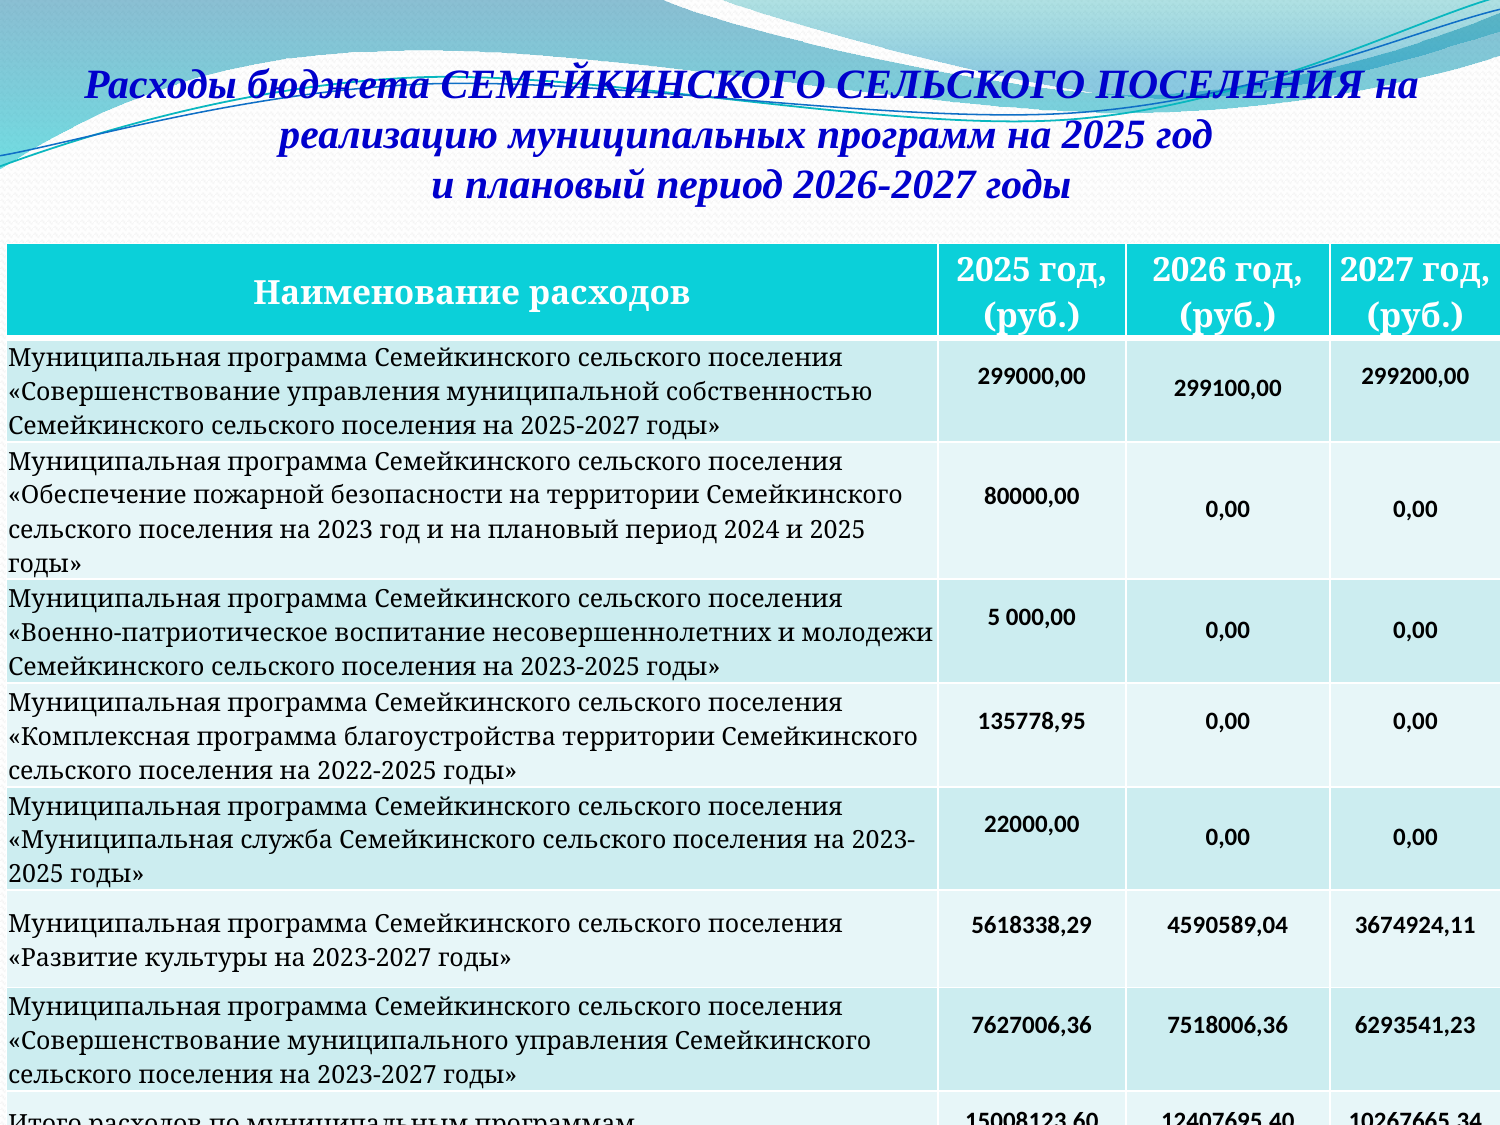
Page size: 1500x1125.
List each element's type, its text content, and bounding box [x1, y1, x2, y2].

table_header Наименование расходов [7, 244, 937, 335]
table_cell 6293541,23 [1331, 988, 1500, 1090]
table_header 2026 год, (руб.) [1127, 244, 1329, 335]
table_cell Муниципальная программа Семейкинского сельского поселения «Военно-патриотическое воспитание несовершеннолетних и молодежи Семейкинского сельского поселения на 2023-2025 годы» [7, 580, 937, 682]
table_cell 3674924,11 [1331, 891, 1500, 987]
table_cell Муниципальная программа Семейкинского сельского поселения «Совершенствование муниципального управления Семейкинского сельского поселения на 2023-2027 годы» [7, 988, 937, 1090]
table_cell 7627006,36 [939, 988, 1125, 1090]
table_cell Муниципальная программа Семейкинского сельского поселения «Муниципальная служба Семейкинского сельского поселения на 2023-2025 годы» [7, 788, 937, 889]
table_header 2025 год, (руб.) [939, 244, 1125, 335]
table_cell 0,00 [1127, 684, 1329, 786]
table_cell 0,00 [1331, 684, 1500, 786]
table_header 2027 год, (руб.) [1331, 244, 1500, 335]
table_cell 299200,00 [1331, 341, 1500, 441]
table_cell 0,00 [1331, 788, 1500, 889]
table_cell 22000,00 [939, 788, 1125, 889]
title Расходы бюджета СЕМЕЙКИНСКОГО СЕЛЬСКОГО ПОСЕЛЕНИЯ на реализацию муниципальных программ на 2025 год и плановый период 2026-2027 годы [76, 42, 1427, 207]
table_cell 7518006,36 [1127, 988, 1329, 1090]
table_cell 10267665,34 [1331, 1092, 1500, 1125]
table_cell Муниципальная программа Семейкинского сельского поселения «Комплексная программа благоустройства территории Семейкинского сельского поселения на 2022-2025 годы» [7, 684, 937, 786]
table_cell 0,00 [1127, 443, 1329, 578]
table_cell 299100,00 [1127, 341, 1329, 441]
table_cell Муниципальная программа Семейкинского сельского поселения «Совершенствование управления муниципальной собственностью Семейкинского сельского поселения на 2025-2027 годы» [7, 341, 937, 441]
table_cell Муниципальная программа Семейкинского сельского поселения «Развитие культуры на 2023-2027 годы» [7, 891, 937, 987]
table_cell 0,00 [1331, 443, 1500, 578]
table_cell 299000,00 [939, 341, 1125, 441]
table_cell 0,00 [1331, 580, 1500, 682]
table_cell 5618338,29 [939, 891, 1125, 987]
table_cell 4590589,04 [1127, 891, 1329, 987]
table_cell 0,00 [1127, 788, 1329, 889]
table_cell 0,00 [1127, 580, 1329, 682]
table_cell 5 000,00 [939, 580, 1125, 682]
table_cell Итого расходов по муниципальным программам [7, 1092, 937, 1125]
table_cell 80000,00 [939, 443, 1125, 578]
table_cell 15008123,60 [939, 1092, 1125, 1125]
table_cell Муниципальная программа Семейкинского сельского поселения «Обеспечение пожарной безопасности на территории Семейкинского сельского поселения на 2023 год и на плановый период 2024 и 2025 годы» [7, 443, 937, 578]
table_cell 12407695,40 [1127, 1092, 1329, 1125]
table_cell 135778,95 [939, 684, 1125, 786]
